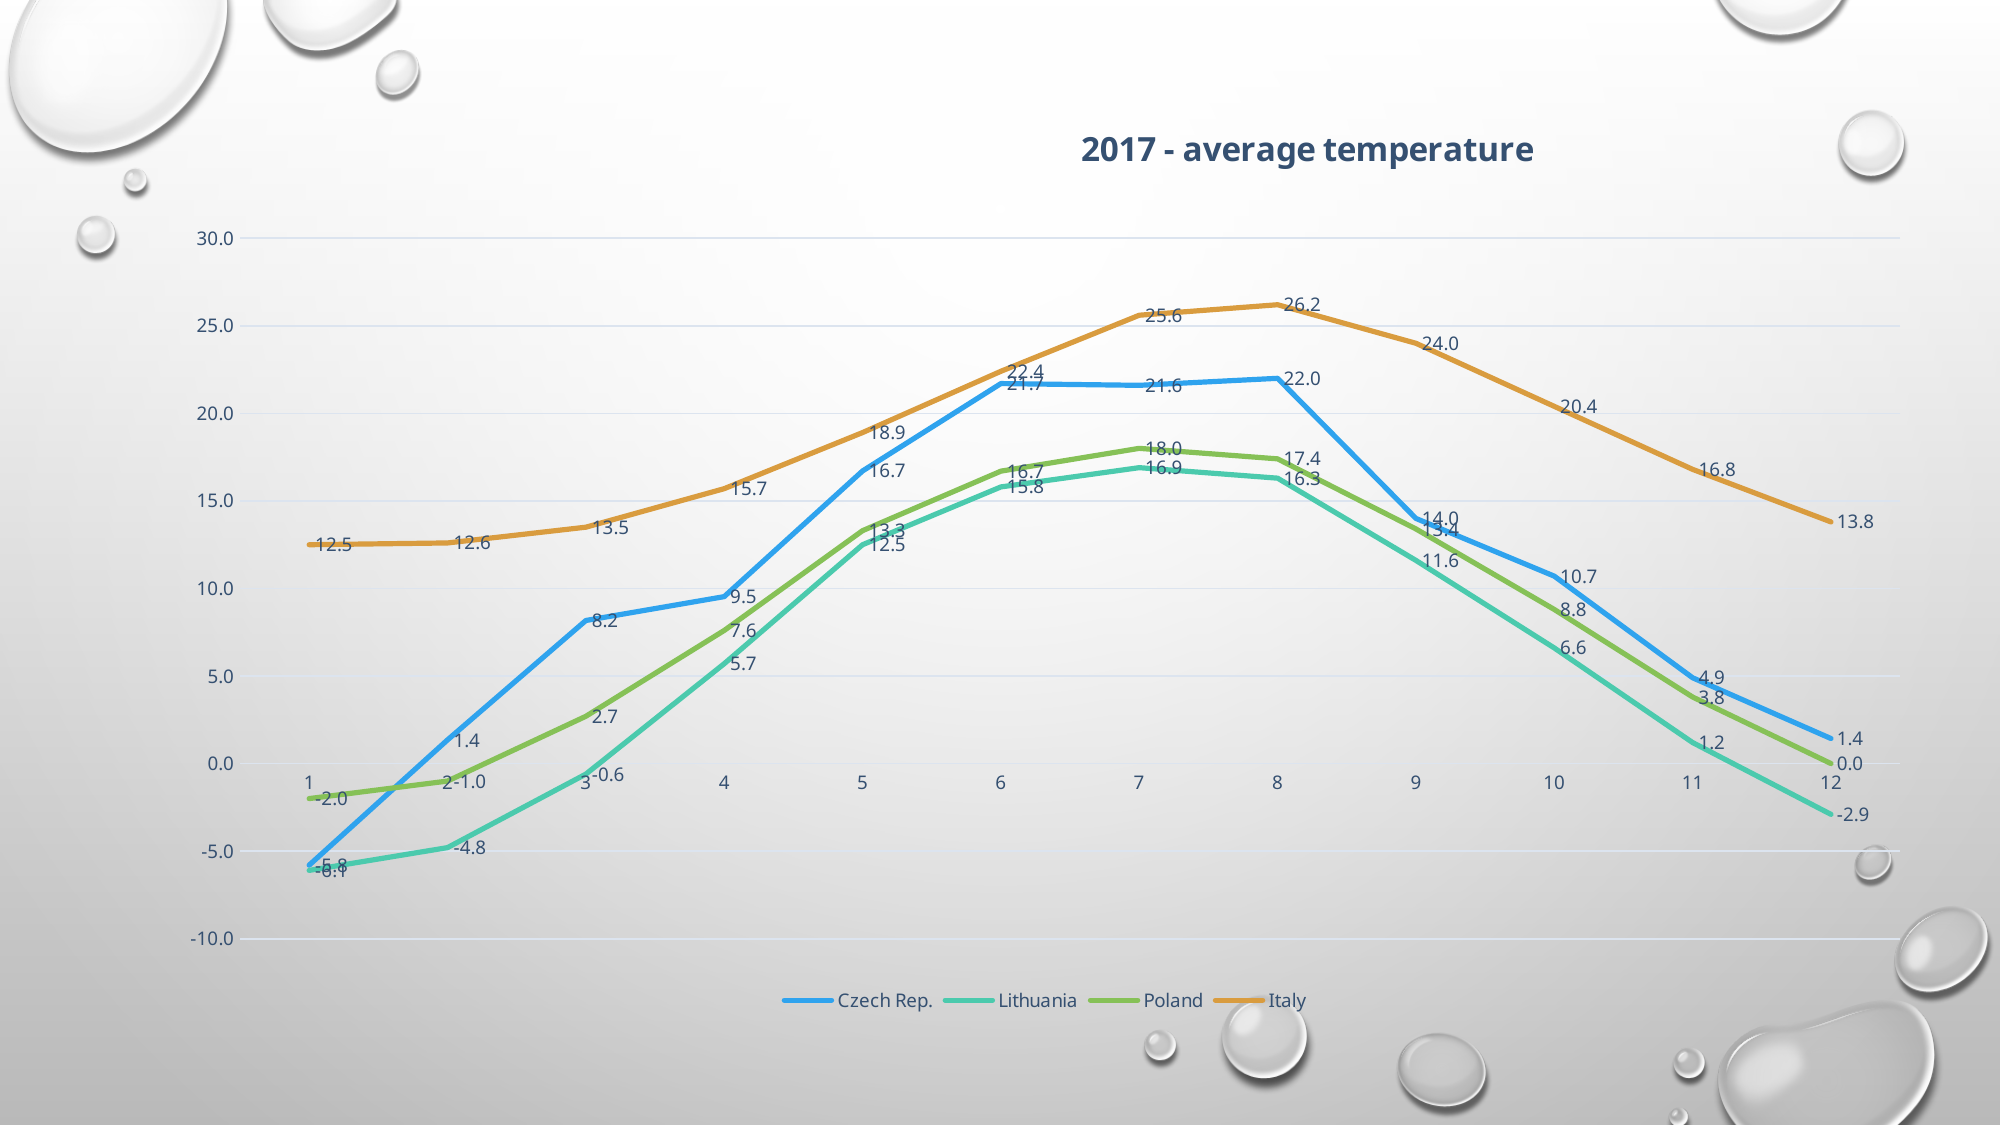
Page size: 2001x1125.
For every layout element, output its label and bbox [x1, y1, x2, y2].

picture [0, 0, 2000, 1125]
chart [154, 116, 1937, 1020]
